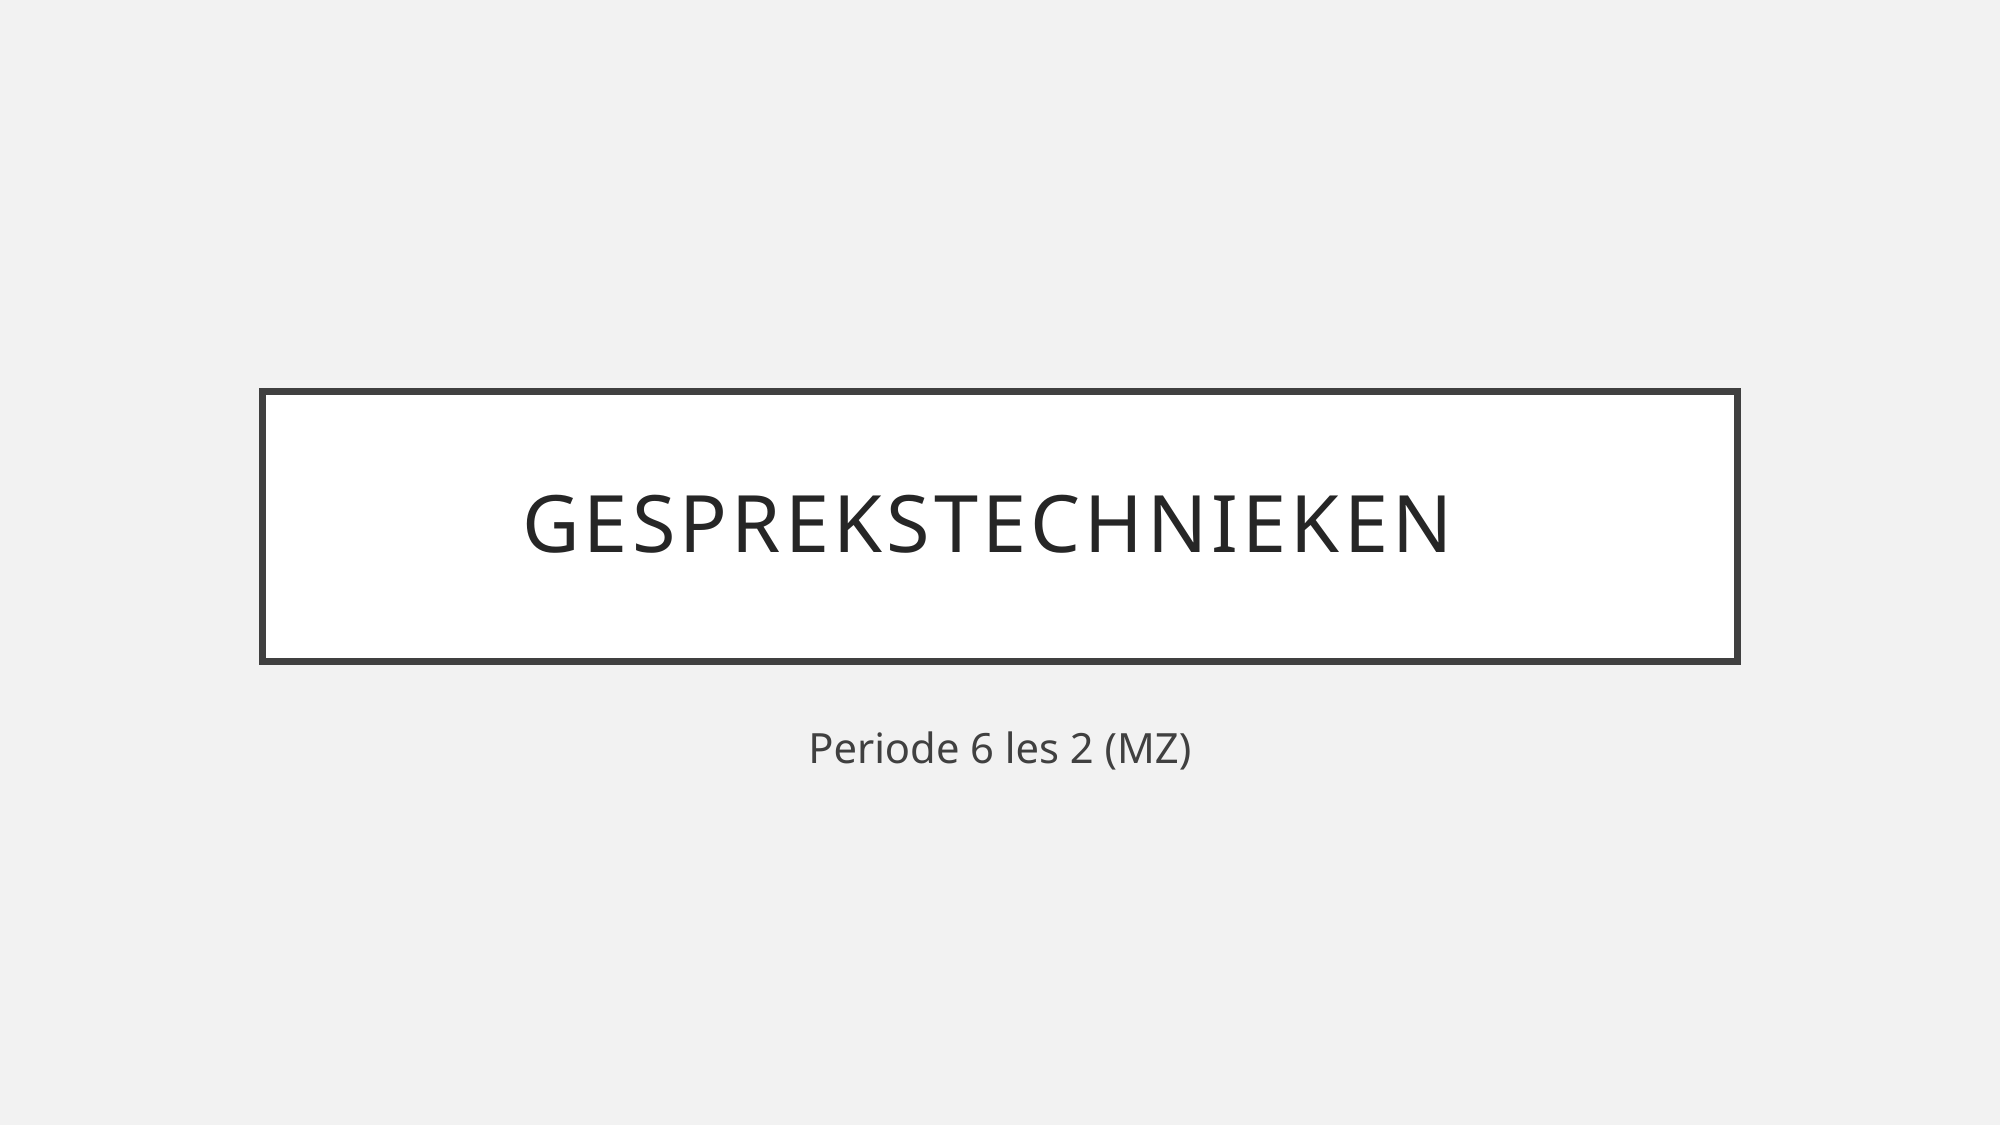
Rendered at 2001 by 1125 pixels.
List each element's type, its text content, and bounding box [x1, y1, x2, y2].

subtitle Periode 6 les 2 (MZ) [442, 713, 1558, 828]
title Gesprekstechnieken [259, 388, 1741, 665]
